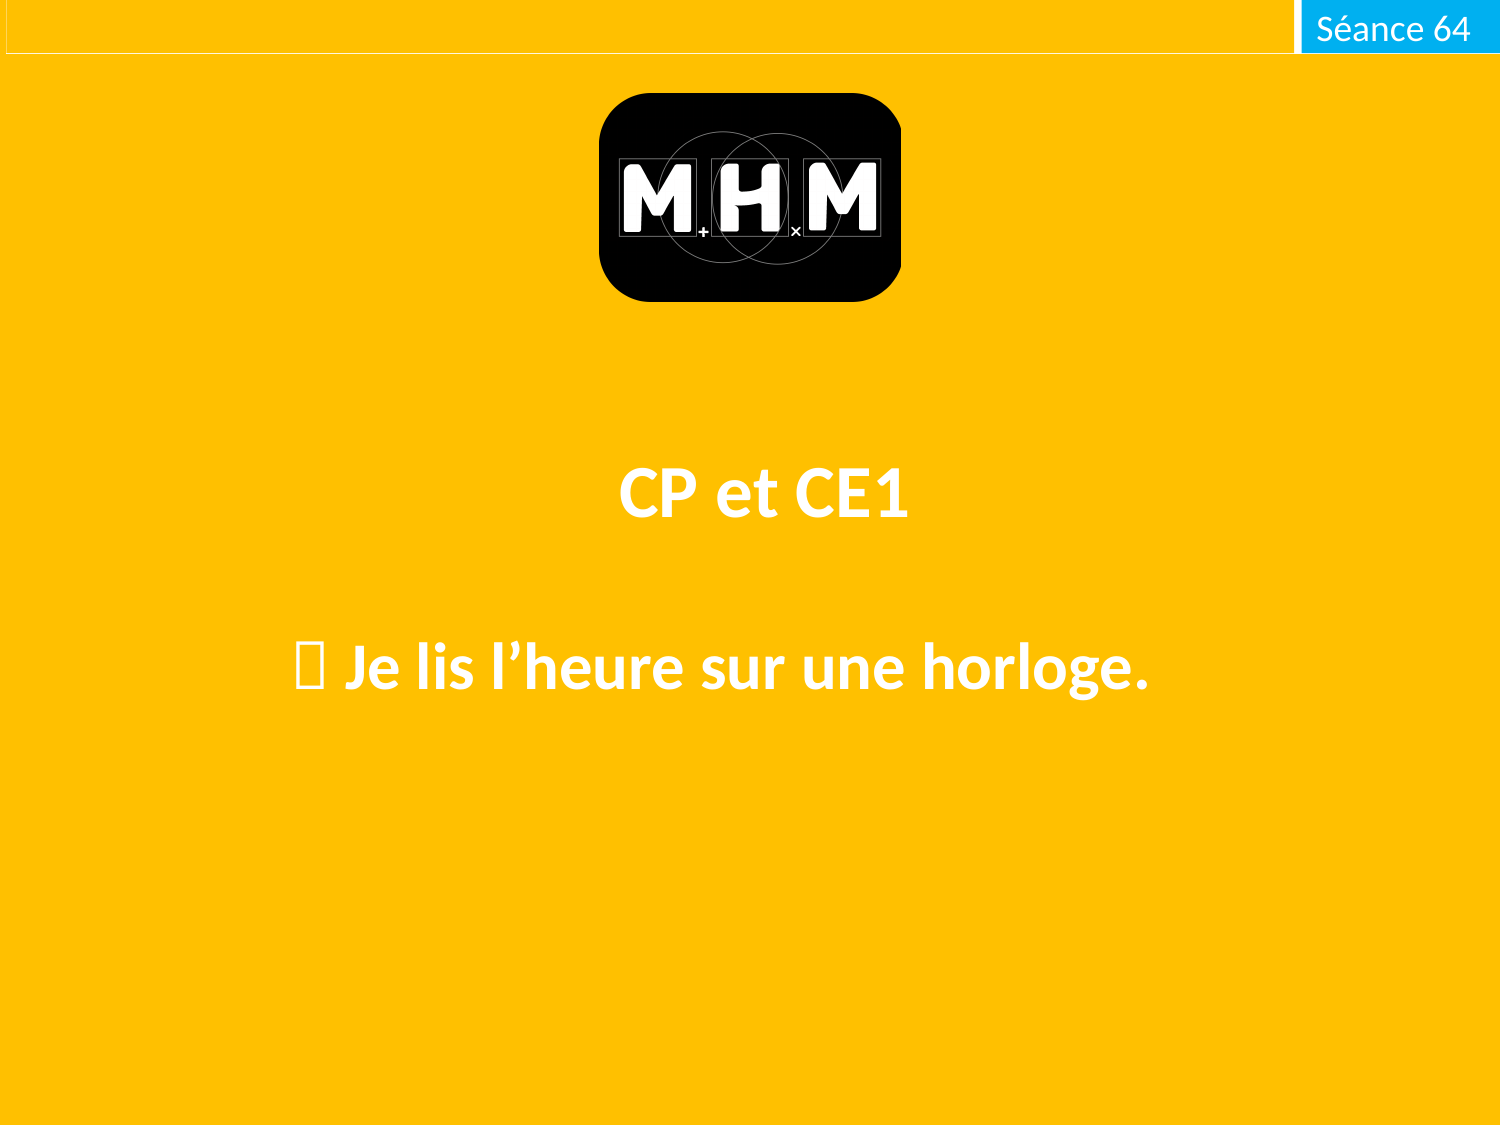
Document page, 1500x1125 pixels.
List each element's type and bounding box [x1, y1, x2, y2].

text_box [0, 54, 1500, 1125]
